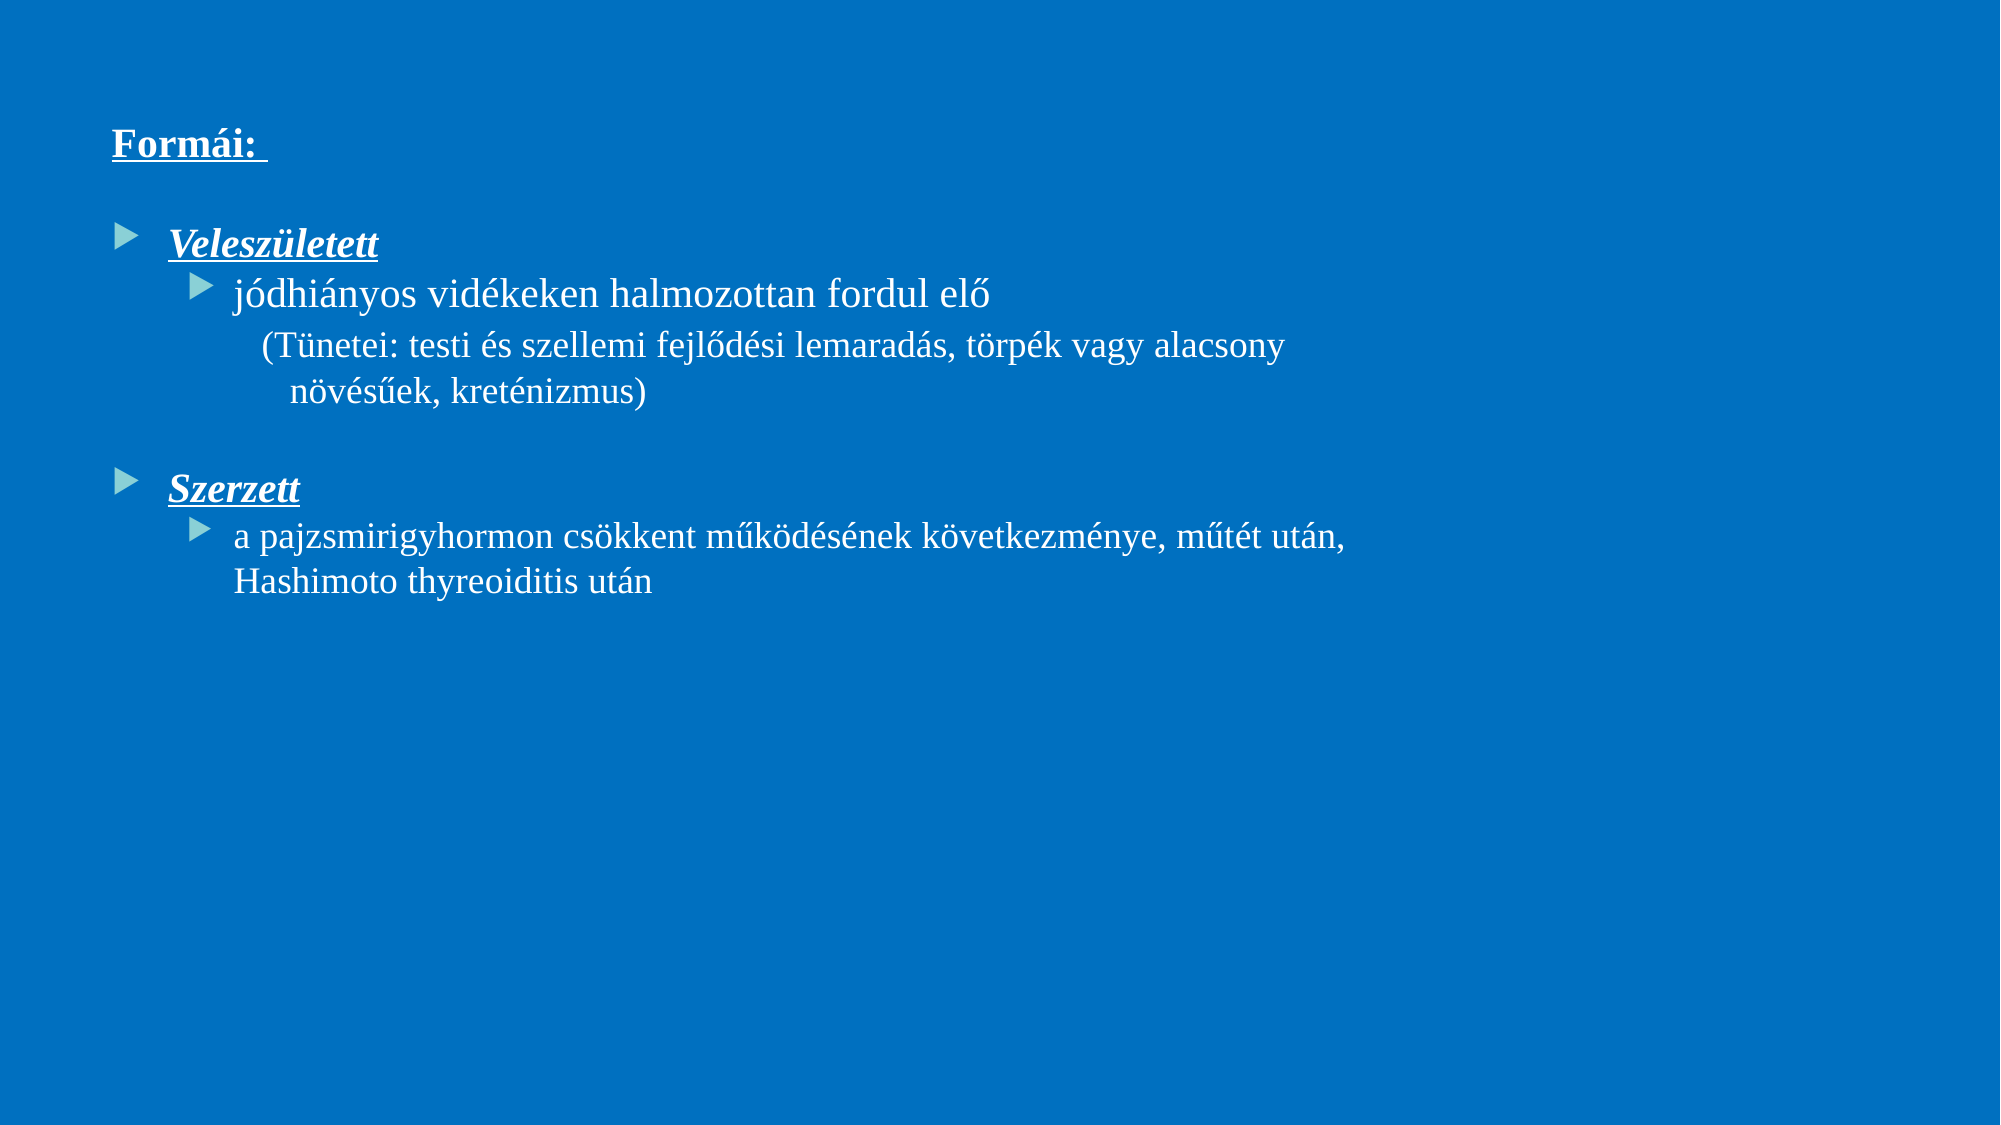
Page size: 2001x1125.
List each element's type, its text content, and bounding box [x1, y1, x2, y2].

list Formái: Veleszületett jódhiányos vidékeken halmozottan fordul elő (Tünetei: testi és szellemi fejlődési lemaradás, törpék vagy alacsony növésűek, kreténizmus) Szerzett a pajzsmirigyhormon csökkent működésének következménye, műtét után, Hashimoto thyreoiditis után [96, 107, 1447, 1023]
